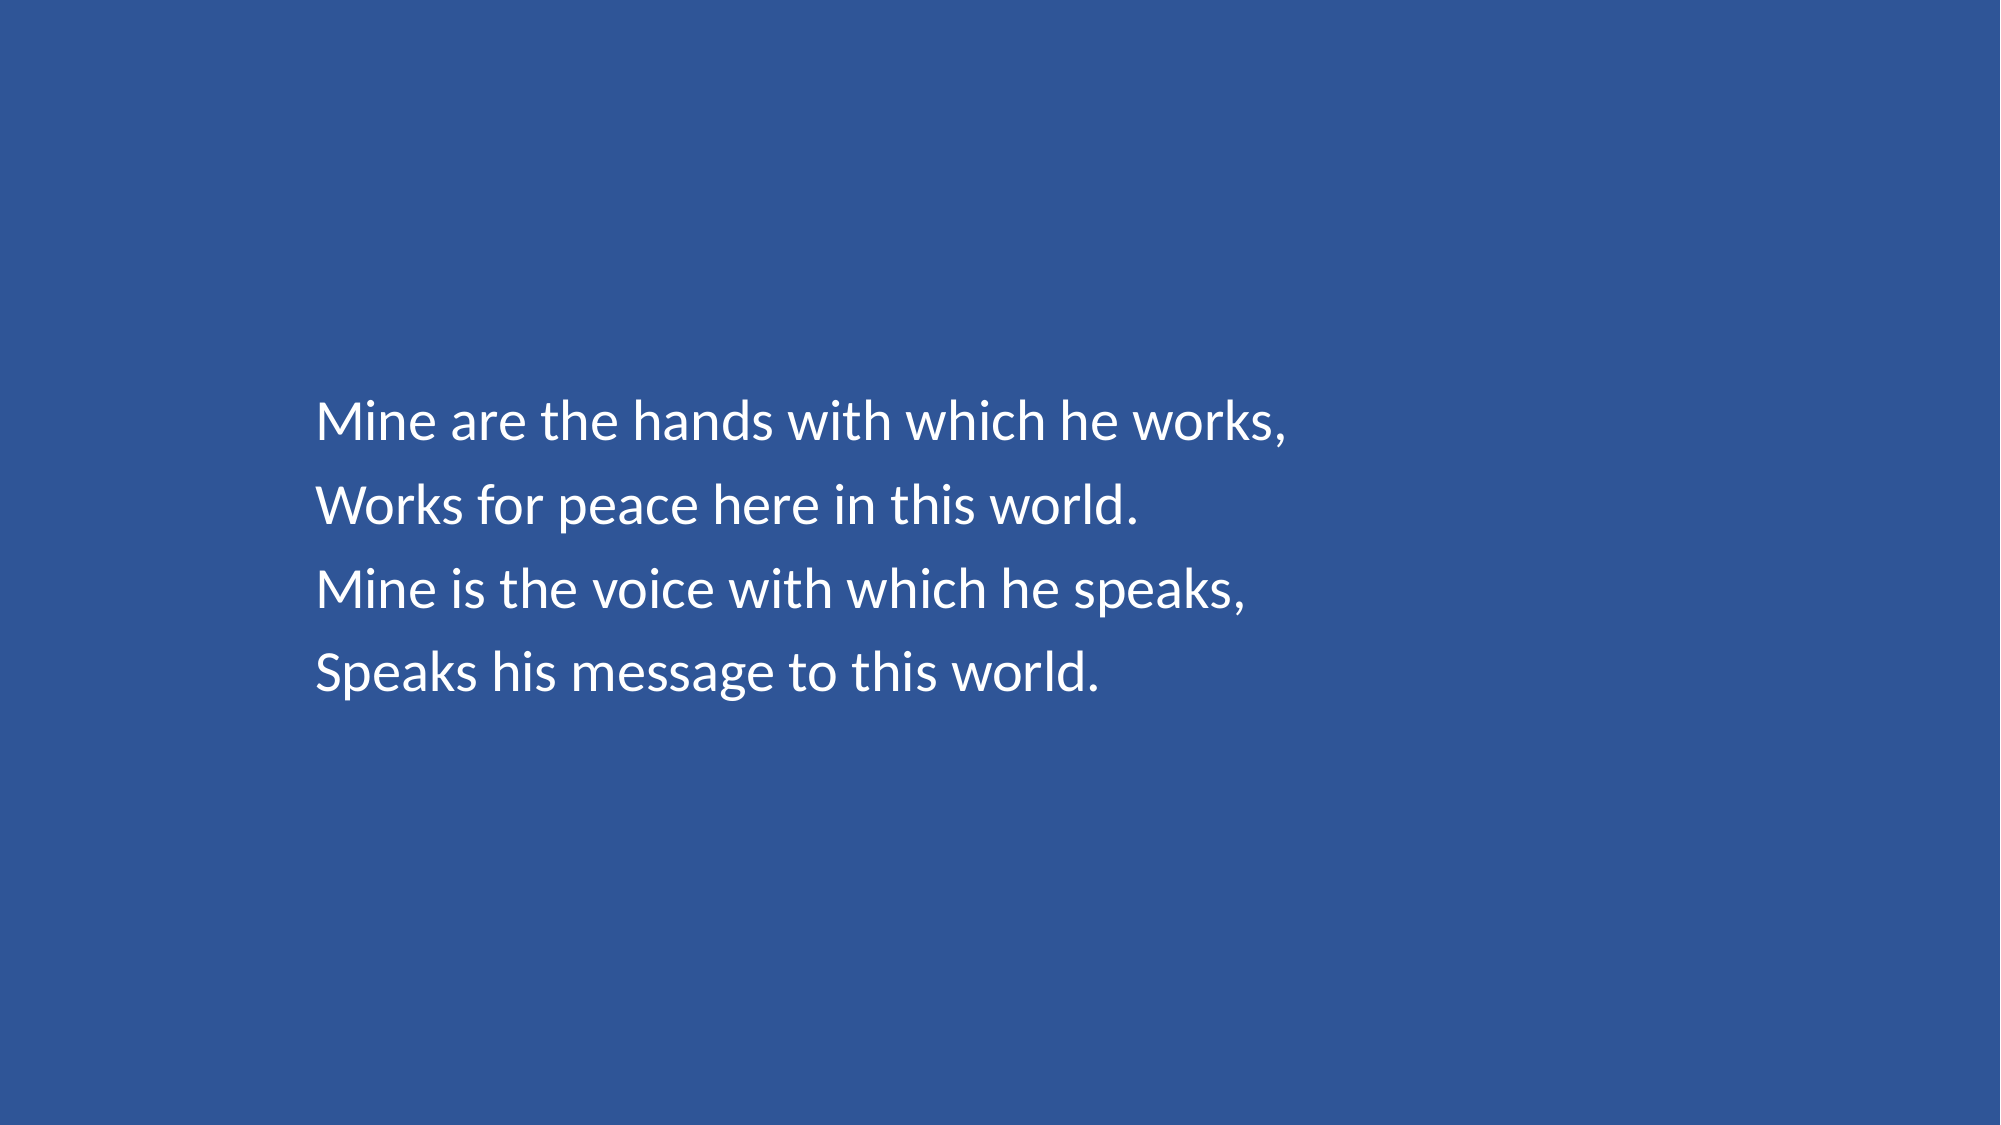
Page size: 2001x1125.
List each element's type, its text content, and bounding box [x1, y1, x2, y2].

list Mine are the hands with which he works, Works for peace here in this world. Mine is the voice with which he speaks, Speaks his message to this world. [300, 383, 1700, 742]
